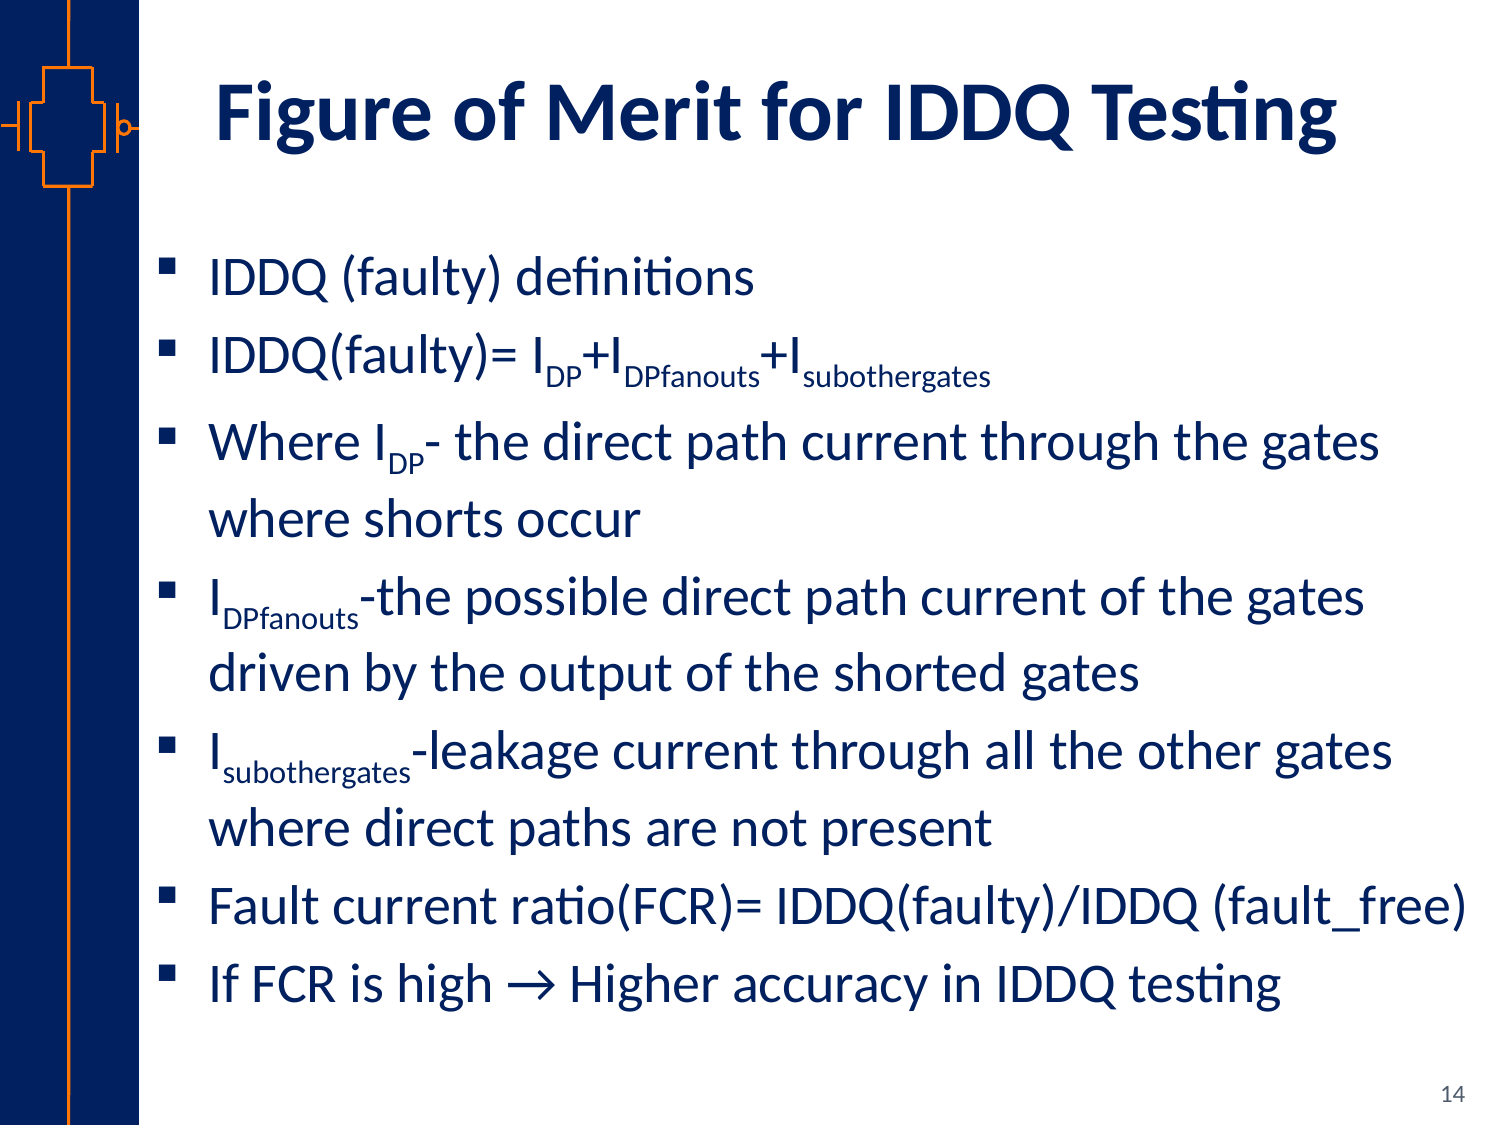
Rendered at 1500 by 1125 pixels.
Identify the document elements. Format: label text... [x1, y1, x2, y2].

slide_number 14 [1425, 1086, 1488, 1123]
title Figure of Merit for IDDQ Testing [200, 37, 1388, 165]
text_box IDDQ (faulty) definitions IDDQ(faulty)= IDP+IDPfanouts+Isubothergates Where IDP- the direct path current through the gates where shorts occur IDPfanouts-the possible direct path current of the gates driven by the output of the shorted gates Isubothergates-leakage current through all the other gates where direct paths are not present Fault current ratio(FCR)= IDDQ(faulty)/IDDQ (fault_free) If FCR is high → Higher accuracy in IDDQ testing [139, 231, 1488, 1086]
